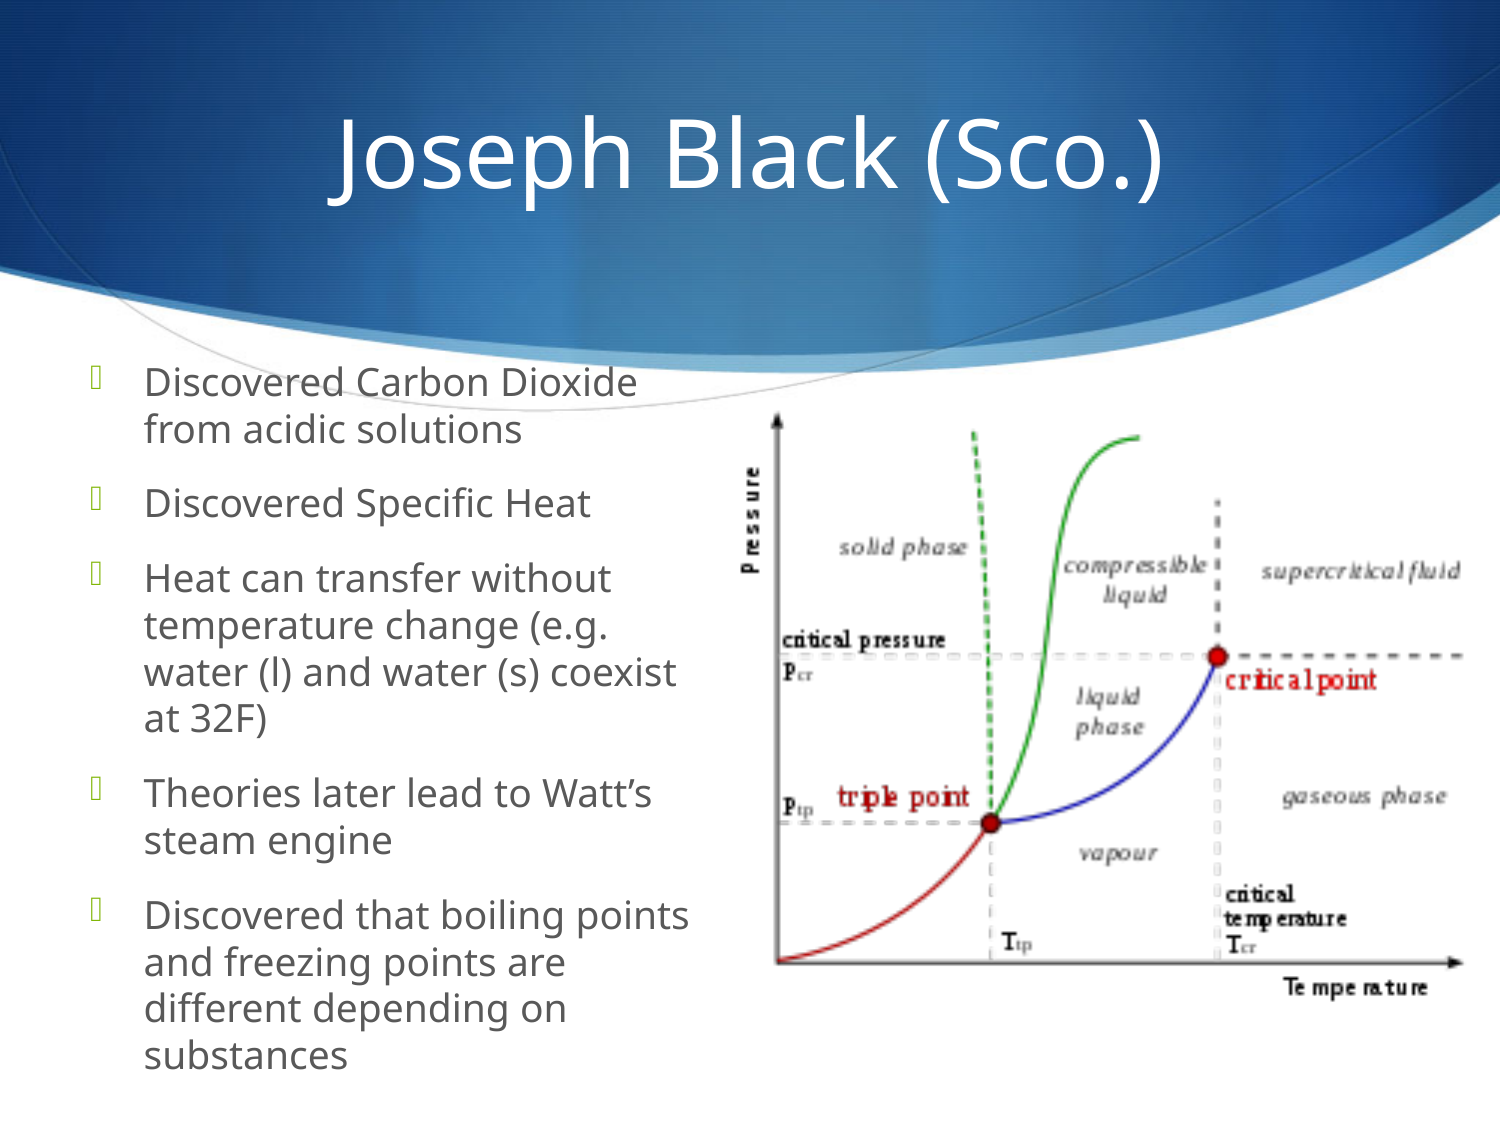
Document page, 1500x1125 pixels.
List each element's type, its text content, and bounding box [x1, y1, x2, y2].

picture [0, 0, 1500, 1125]
list Discovered Carbon Dioxide from acidic solutions Discovered Specific Heat Heat can transfer without temperature change (e.g. water (l) and water (s) coexist at 32F) Theories later lead to Watt’s steam engine Discovered that boiling points and freezing points are different depending on substances [75, 350, 734, 1093]
title Joseph Black (Sco.) [75, 56, 1425, 245]
